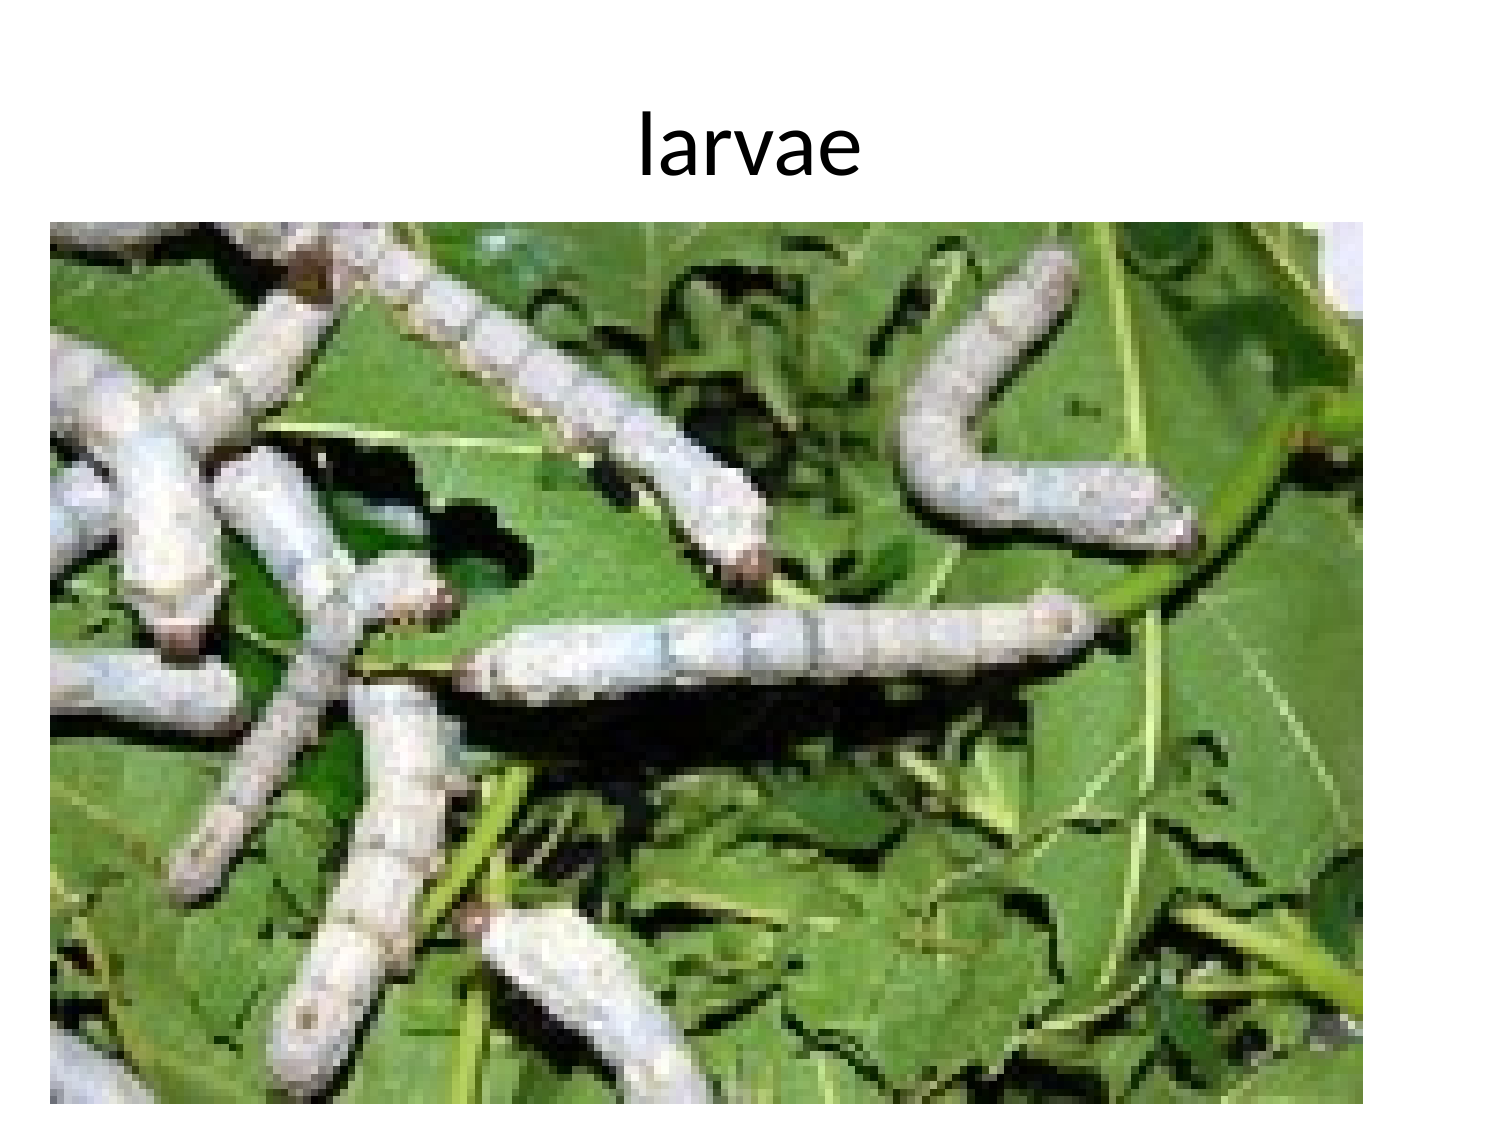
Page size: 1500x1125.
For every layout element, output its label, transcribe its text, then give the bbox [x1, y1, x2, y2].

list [49, 222, 1363, 1104]
title larvae [75, 45, 1425, 233]
